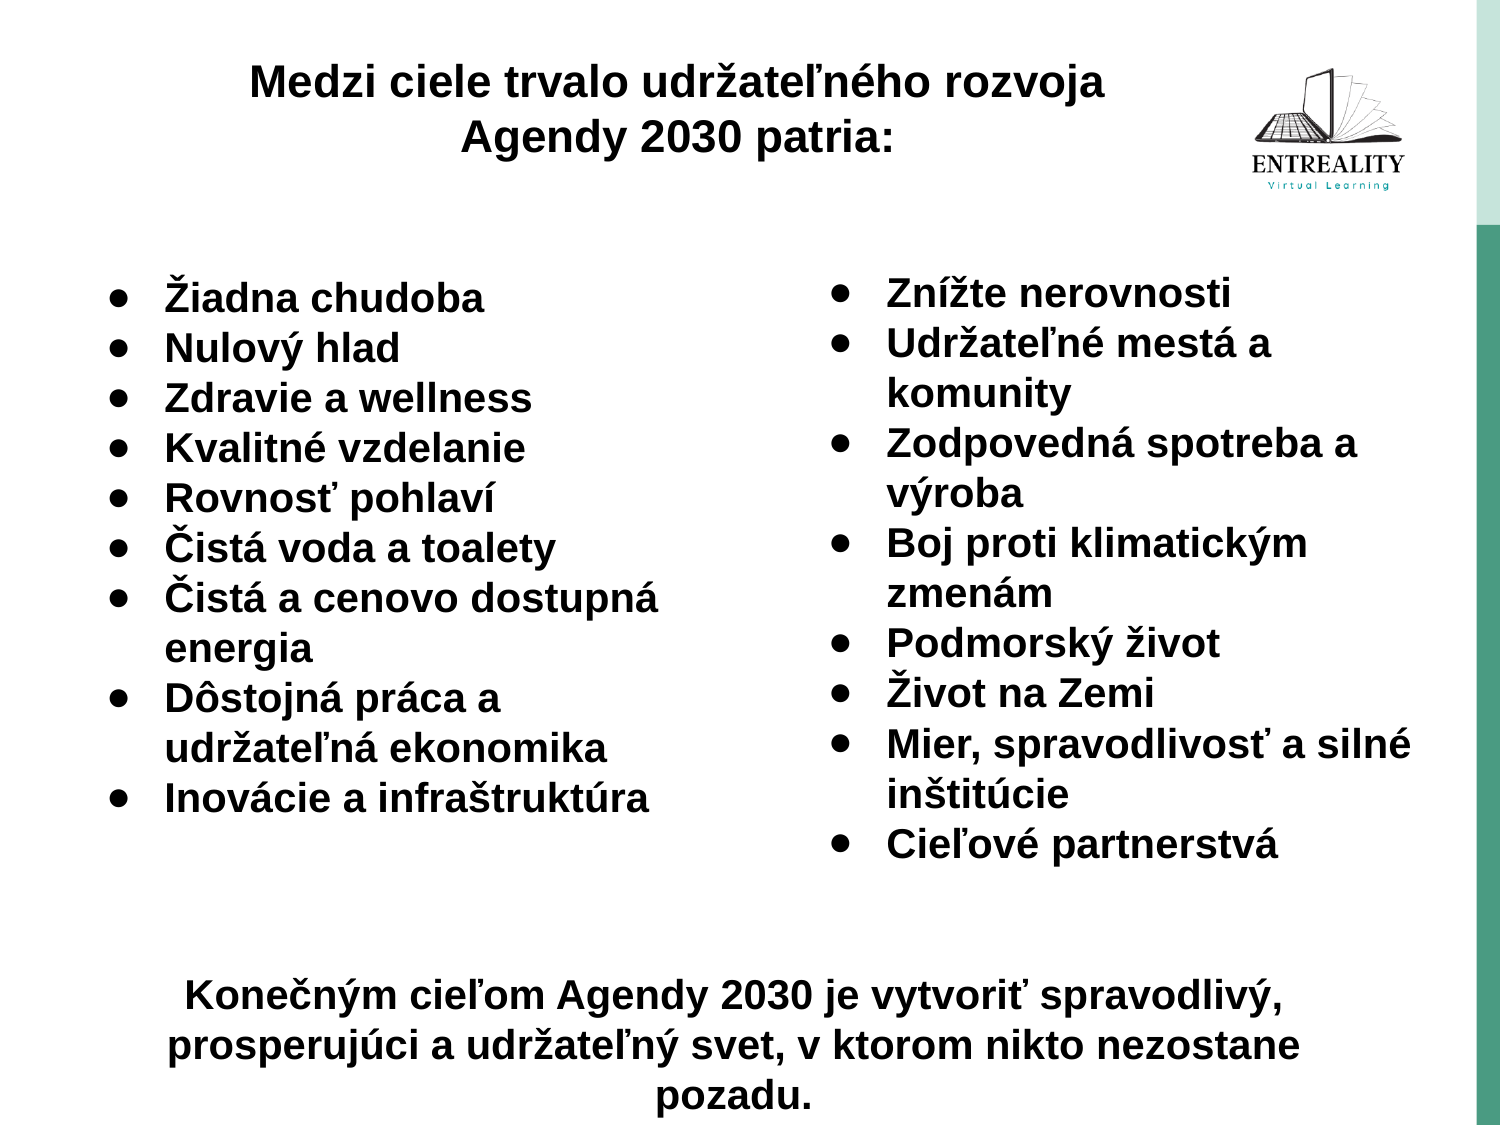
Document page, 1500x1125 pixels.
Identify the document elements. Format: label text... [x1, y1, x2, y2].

text_box Medzi ciele trvalo udržateľného rozvoja Agendy 2030 patria: [176, 36, 1179, 154]
text_box Žiadna chudoba Nulový hlad Zdravie a wellness Kvalitné vzdelanie Rovnosť pohlaví Čistá voda a toalety Čistá a cenovo dostupná energia Dôstojná práca a udržateľná ekonomika Inovácie a infraštruktúra [74, 255, 729, 975]
text_box Konečným cieľom Agendy 2030 je vytvoriť spravodlivý, prosperujúci a udržateľný svet, v ktorom nikto nezostane pozadu. [82, 952, 1386, 1081]
picture [1198, 0, 1458, 259]
text_box Znížte nerovnosti Udržateľné mestá a komunity Zodpovedná spotreba a výroba Boj proti klimatickým zmenám Podmorský život Život na Zemi Mier, spravodlivosť a silné inštitúcie Cieľové partnerstvá [796, 251, 1435, 941]
